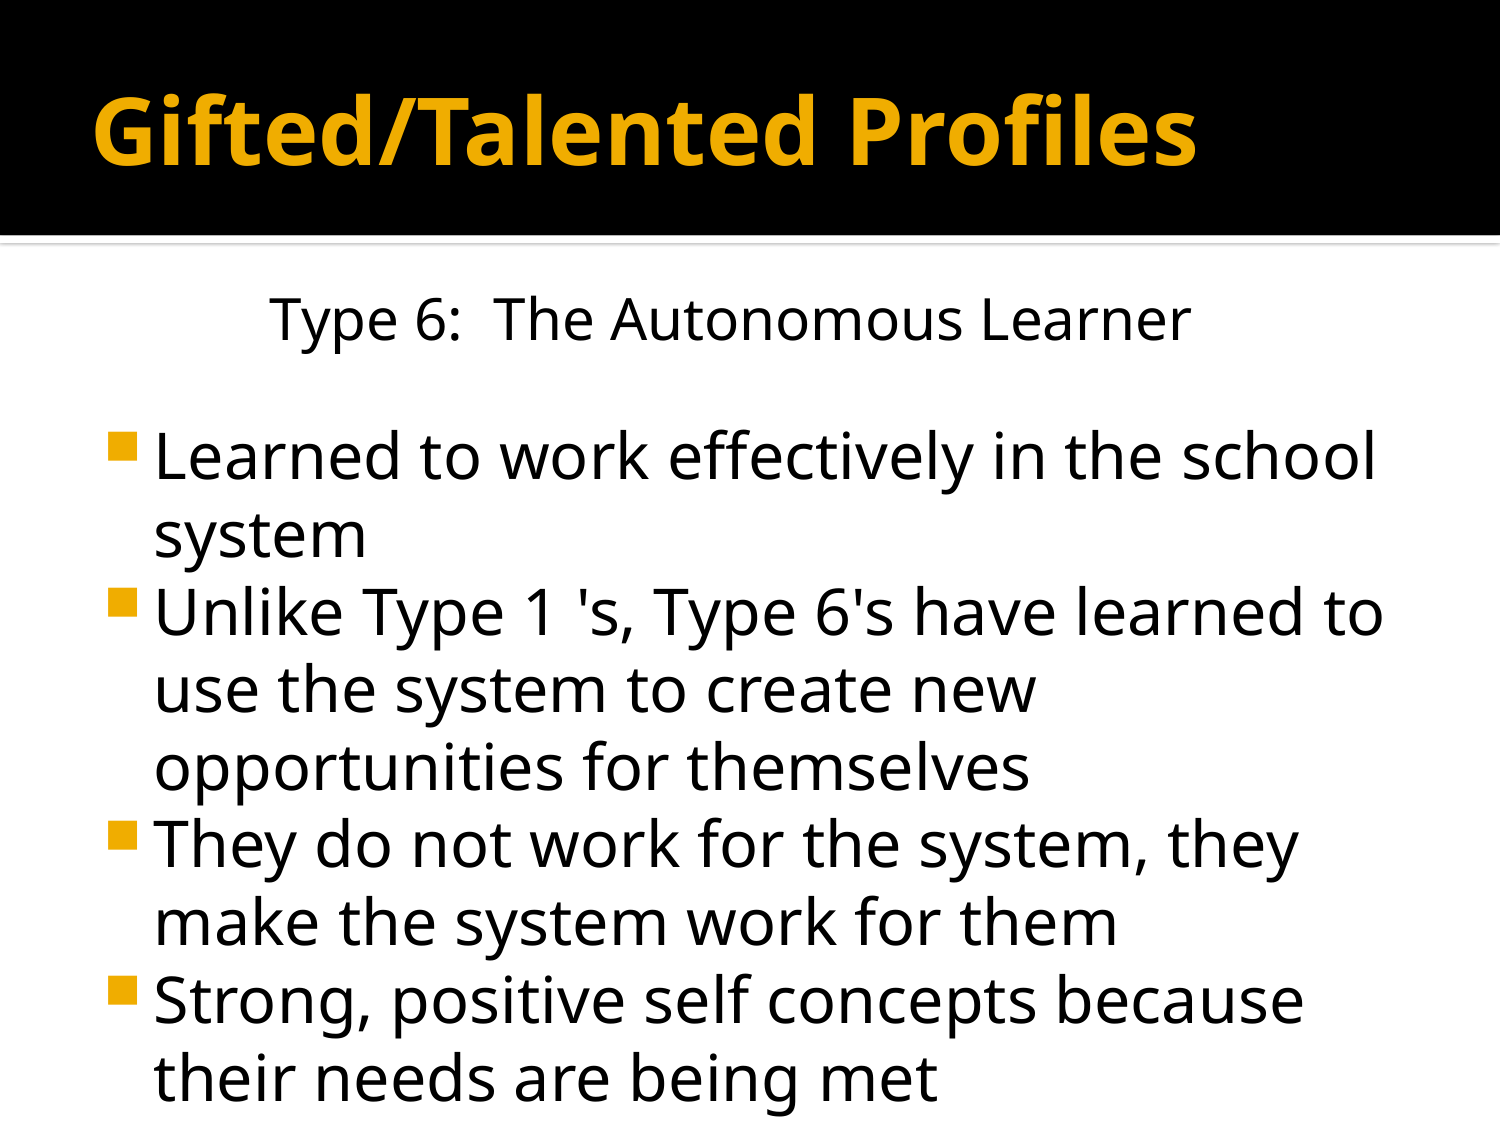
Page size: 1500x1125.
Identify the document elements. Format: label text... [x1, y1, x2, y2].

text_box Type 6: The Autonomous Learner [225, 275, 1238, 360]
list Learned to work effectively in the school system Unlike Type 1 's, Type 6's have learned to use the system to create new opportunities for themselves They do not work for the system, they make the system work for them Strong, positive self concepts because their needs are being met [75, 399, 1425, 1125]
title Gifted/Talented Profiles [75, 25, 1425, 231]
